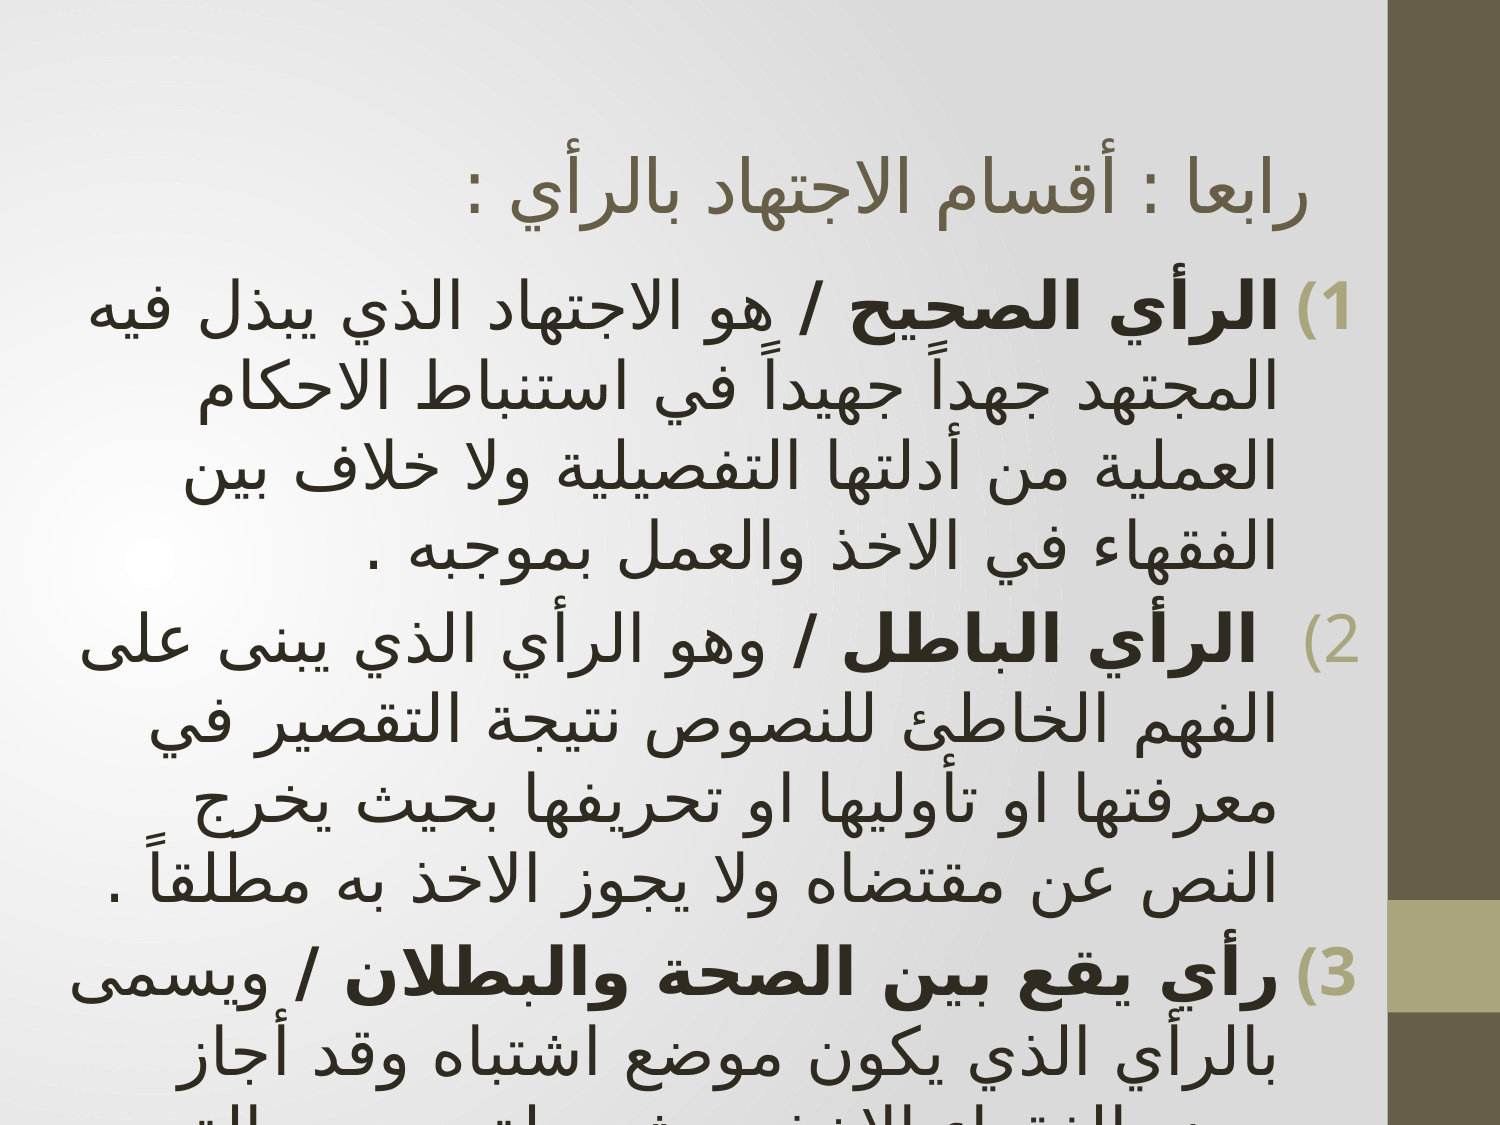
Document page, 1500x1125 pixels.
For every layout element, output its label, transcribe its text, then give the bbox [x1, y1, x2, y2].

list الرأي الصحيح / هو الاجتهاد الذي يبذل فيه المجتهد جهداً جهيداً في استنباط الاحكام العملية من أدلتها التفصيلية ولا خلاف بين الفقهاء في الاخذ والعمل بموجبه . الرأي الباطل / وهو الرأي الذي يبنى على الفهم الخاطئ للنصوص نتيجة التقصير في معرفتها او تأوليها او تحريفها بحيث يخرج النص عن مقتضاه ولا يجوز الاخذ به مطلقاً . رأي يقع بين الصحة والبطلان / ويسمى بالرأي الذي يكون موضع اشتباه وقد أجاز بعض الفقهاء الاخذ به شريطة وجود حالة ضرورية مع إعمال قاعدة الضرورة تقدر بقدرها . [41, 255, 1400, 1076]
title رابعا : أقسام الاجتهاد بالرأي : [76, 90, 1327, 255]
